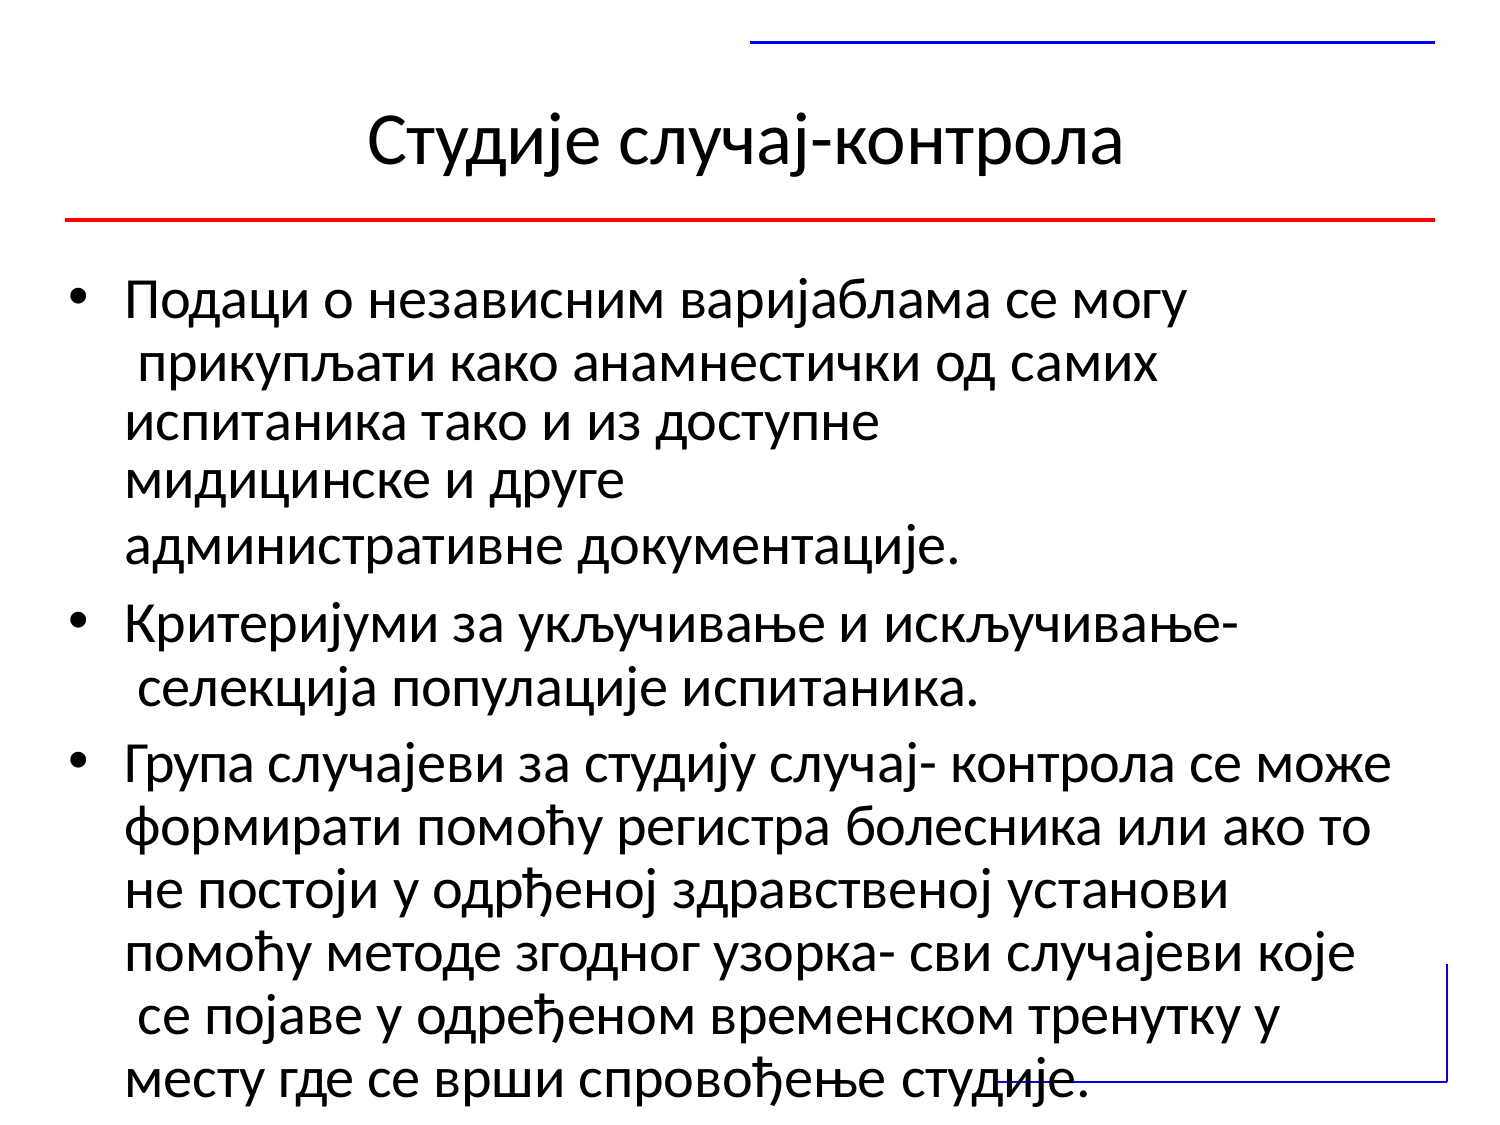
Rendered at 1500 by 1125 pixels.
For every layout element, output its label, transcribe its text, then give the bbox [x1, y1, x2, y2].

text_box Подаци о независним варијаблама се могу прикупљати како анамнестички од самих испитаника тако и из доступне мидицинске и друге административне документације. Критеријуми за укључивање и искључивање- селекција популације испитаника. Група случајеви за студију случај- контрола се може формирати помоћу регистра болесника или ако то не постоји у одрђеној здравственој установи помоћу методе згодног узорка- сви случајеви које се појаве у одређеном временском тренутку у месту где се врши спровођење студије. [65, 257, 1411, 1110]
title Студије случај-контрола [365, 87, 1135, 257]
